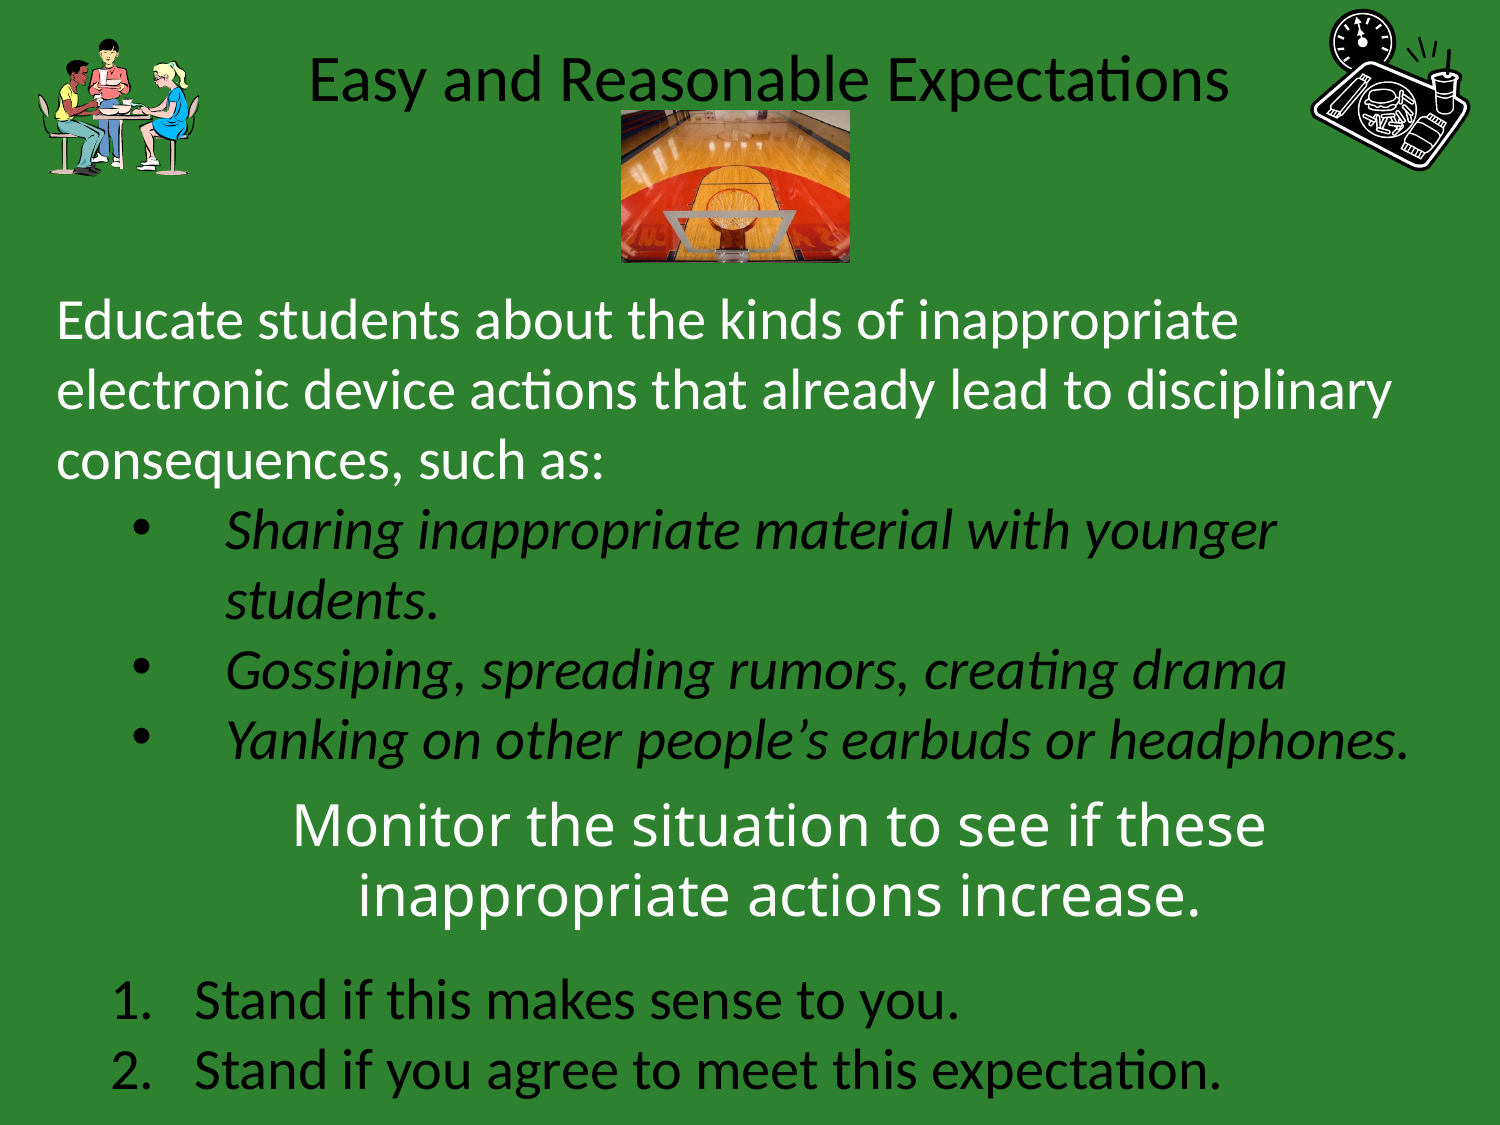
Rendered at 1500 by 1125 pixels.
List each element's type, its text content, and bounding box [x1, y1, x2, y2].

picture [34, 36, 203, 178]
text_box Stand if this makes sense to you. Stand if you agree to meet this expectation. [94, 937, 1445, 1125]
text_box Monitor the situation to see if these inappropriate actions increase. [35, 780, 1449, 936]
picture [1307, 8, 1472, 176]
title Easy and Reasonable Expectations [95, 12, 1303, 138]
text_box Educate students about the kinds of inappropriate electronic device actions that already lead to disciplinary consequences, such as: Sharing inappropriate material with younger students. Gossiping, spreading rumors, creating drama Yanking on other people’s earbuds or headphones. [0, 273, 1467, 779]
picture [621, 110, 851, 263]
